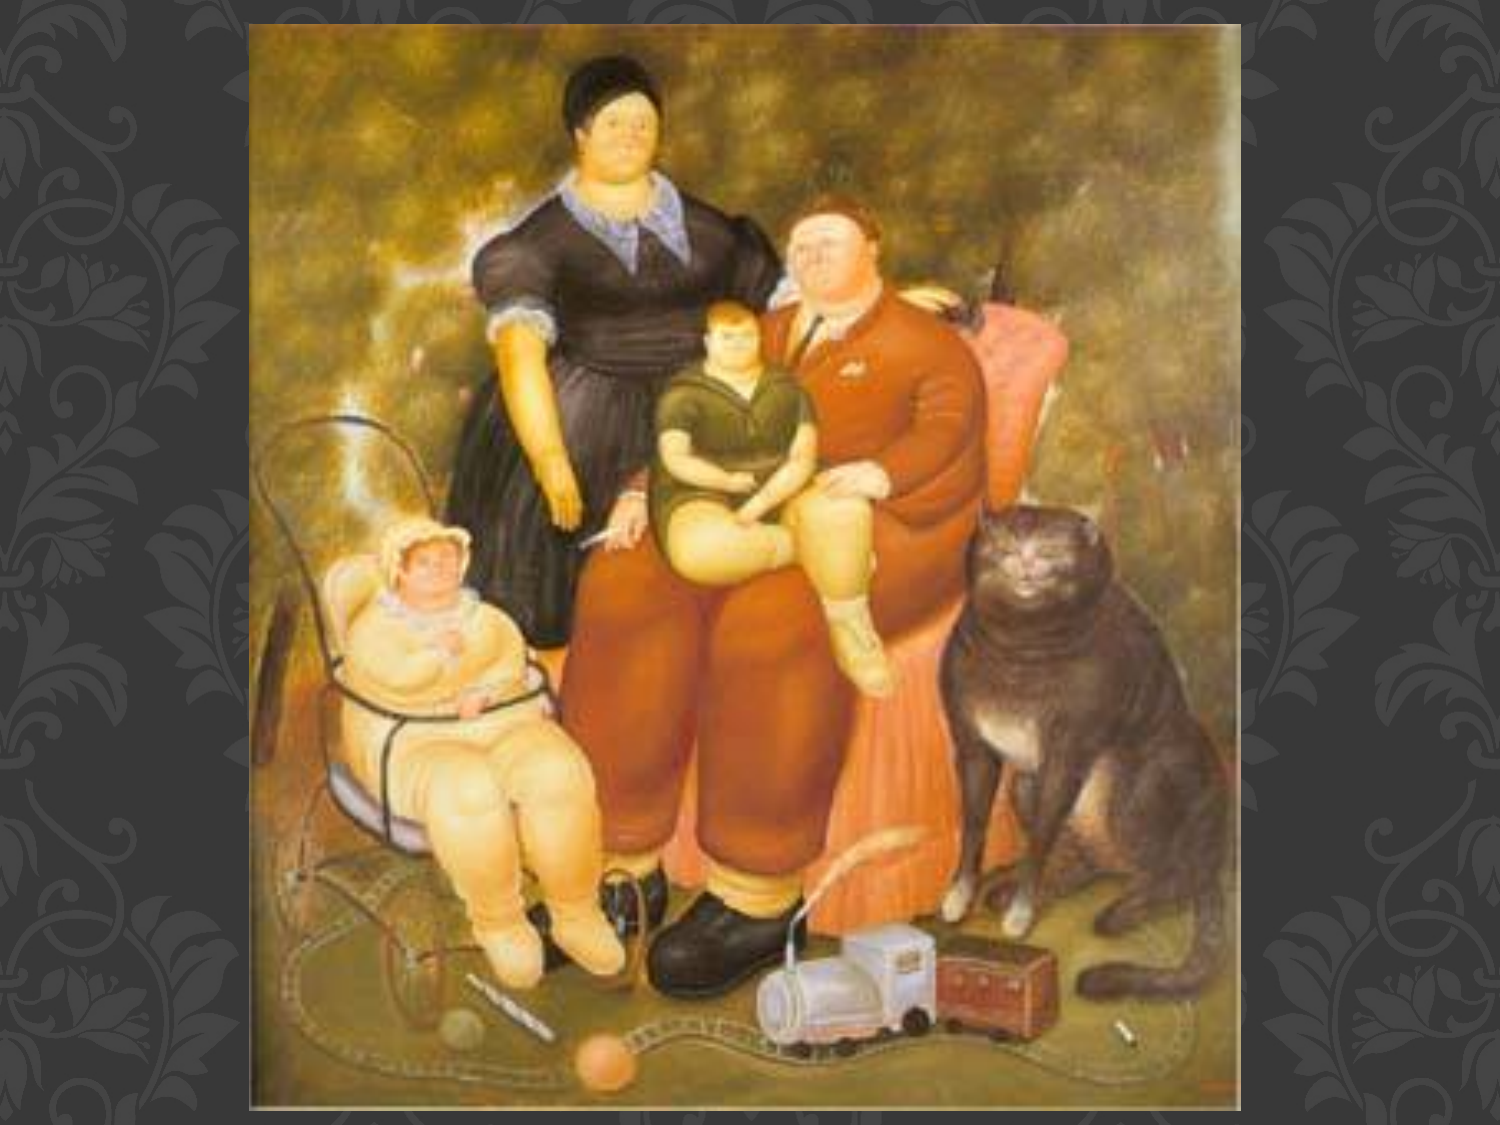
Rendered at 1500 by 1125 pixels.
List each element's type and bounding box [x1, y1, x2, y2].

picture [249, 24, 1241, 1112]
